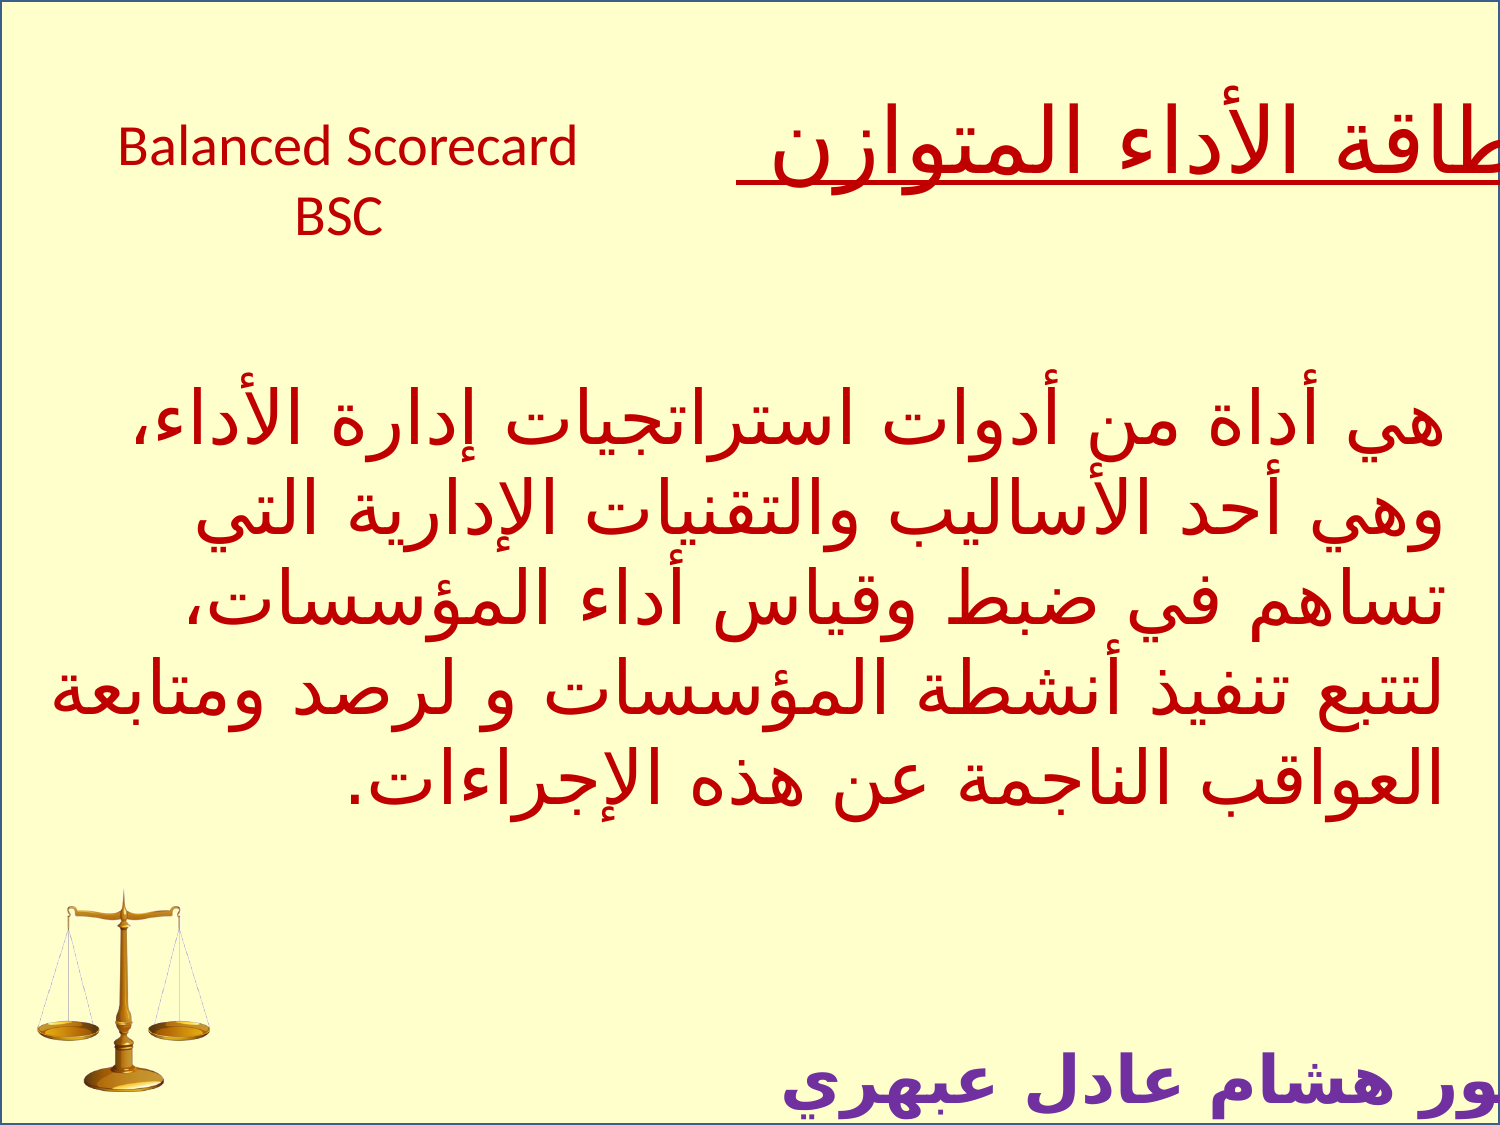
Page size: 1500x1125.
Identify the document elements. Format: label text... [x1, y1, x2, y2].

text_box بطاقة الأداء المتوازن [721, 74, 1500, 200]
picture [37, 887, 210, 1092]
text_box الدكتور هشام عادل عبهري [765, 1029, 1500, 1124]
text_box هي أداة من أدوات استراتجيات إدارة الأداء، وهي أحد الأساليب والتقنيات الإدارية التي تساهم في ضبط وقياس أداء المؤسسات، لتتبع تنفيذ أنشطة المؤسسات و لرصد ومتابعة العواقب الناجمة عن هذه الإجراءات. [24, 362, 1463, 828]
text_box Balanced Scorecard BSC [102, 99, 594, 255]
text_box [0, 0, 1500, 1125]
